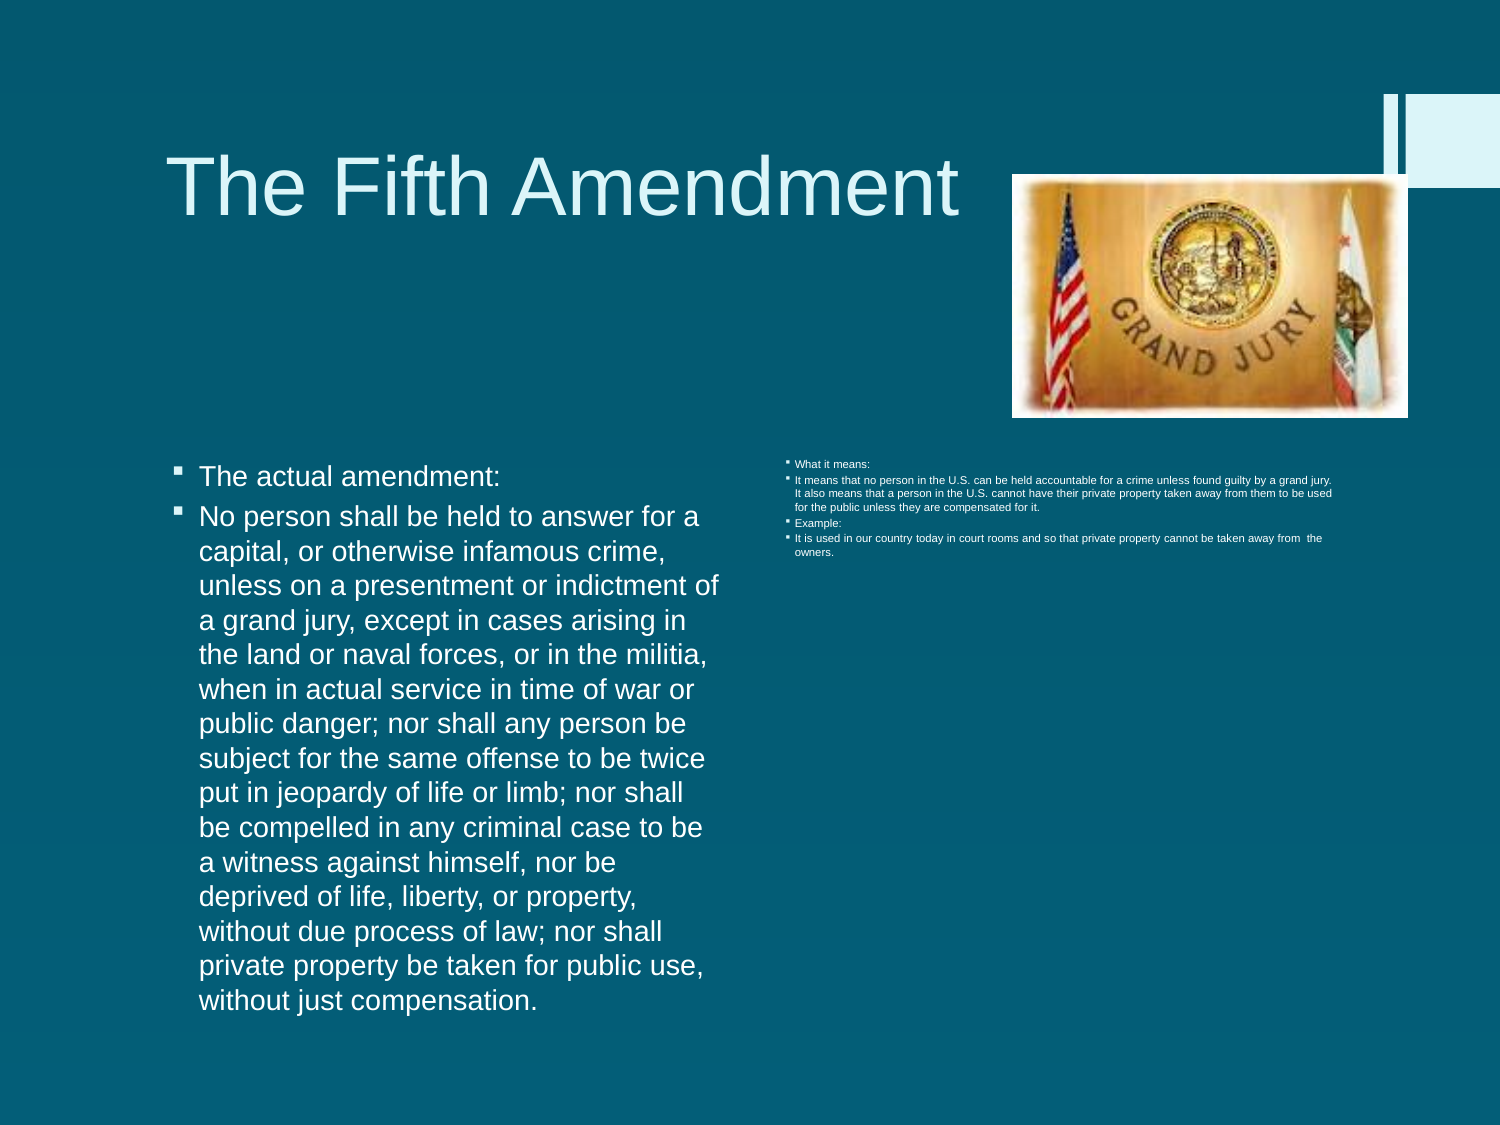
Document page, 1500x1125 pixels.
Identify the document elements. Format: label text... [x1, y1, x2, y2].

picture [1013, 174, 1409, 417]
list The actual amendment: No person shall be held to answer for a capital, or otherwise infamous crime, unless on a presentment or indictment of a grand jury, except in cases arising in the land or naval forces, or in the militia, when in actual service in time of war or public danger; nor shall any person be subject for the same offense to be twice put in jeopardy of life or limb; nor shall be compelled in any criminal case to be a witness against himself, nor be deprived of life, liberty, or property, without due process of law; nor shall private property be taken for public use, without just compensation. [150, 450, 735, 1040]
title The Fifth Amendment [150, 50, 1350, 240]
list What it means: It means that no person in the U.S. can be held accountable for a crime unless found guilty by a grand jury. It also means that a person in the U.S. cannot have their private property taken away from them to be used for the public unless they are compensated for it. Example: It is used in our country today in court rooms and so that private property cannot be taken away from the owners. [768, 450, 1353, 1040]
